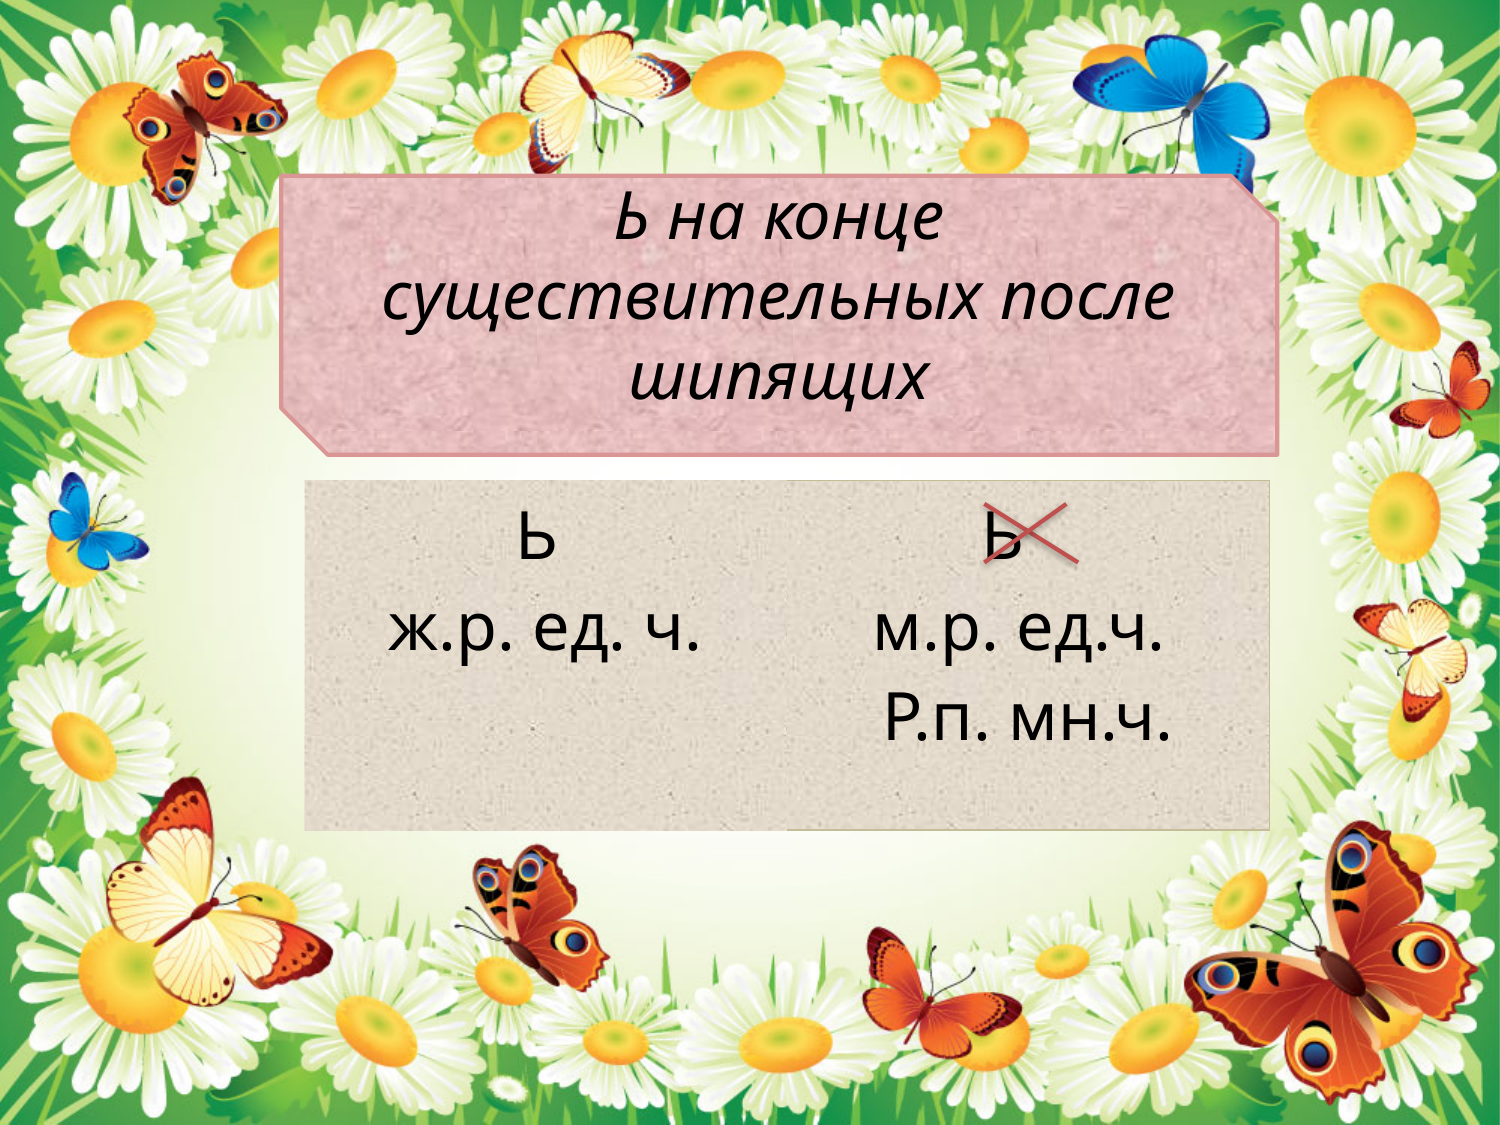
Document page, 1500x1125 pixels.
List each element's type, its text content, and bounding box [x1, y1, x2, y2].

table_header Ь м.р. ед.ч. Р.п. мн.ч. [787, 481, 1269, 829]
text_box Ь на конце существительных после шипящих [279, 173, 1280, 457]
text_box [984, 503, 1067, 563]
table_header Ь ж.р. ед. ч. [305, 480, 787, 830]
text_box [1067, 503, 1079, 563]
picture [0, 0, 1500, 1125]
